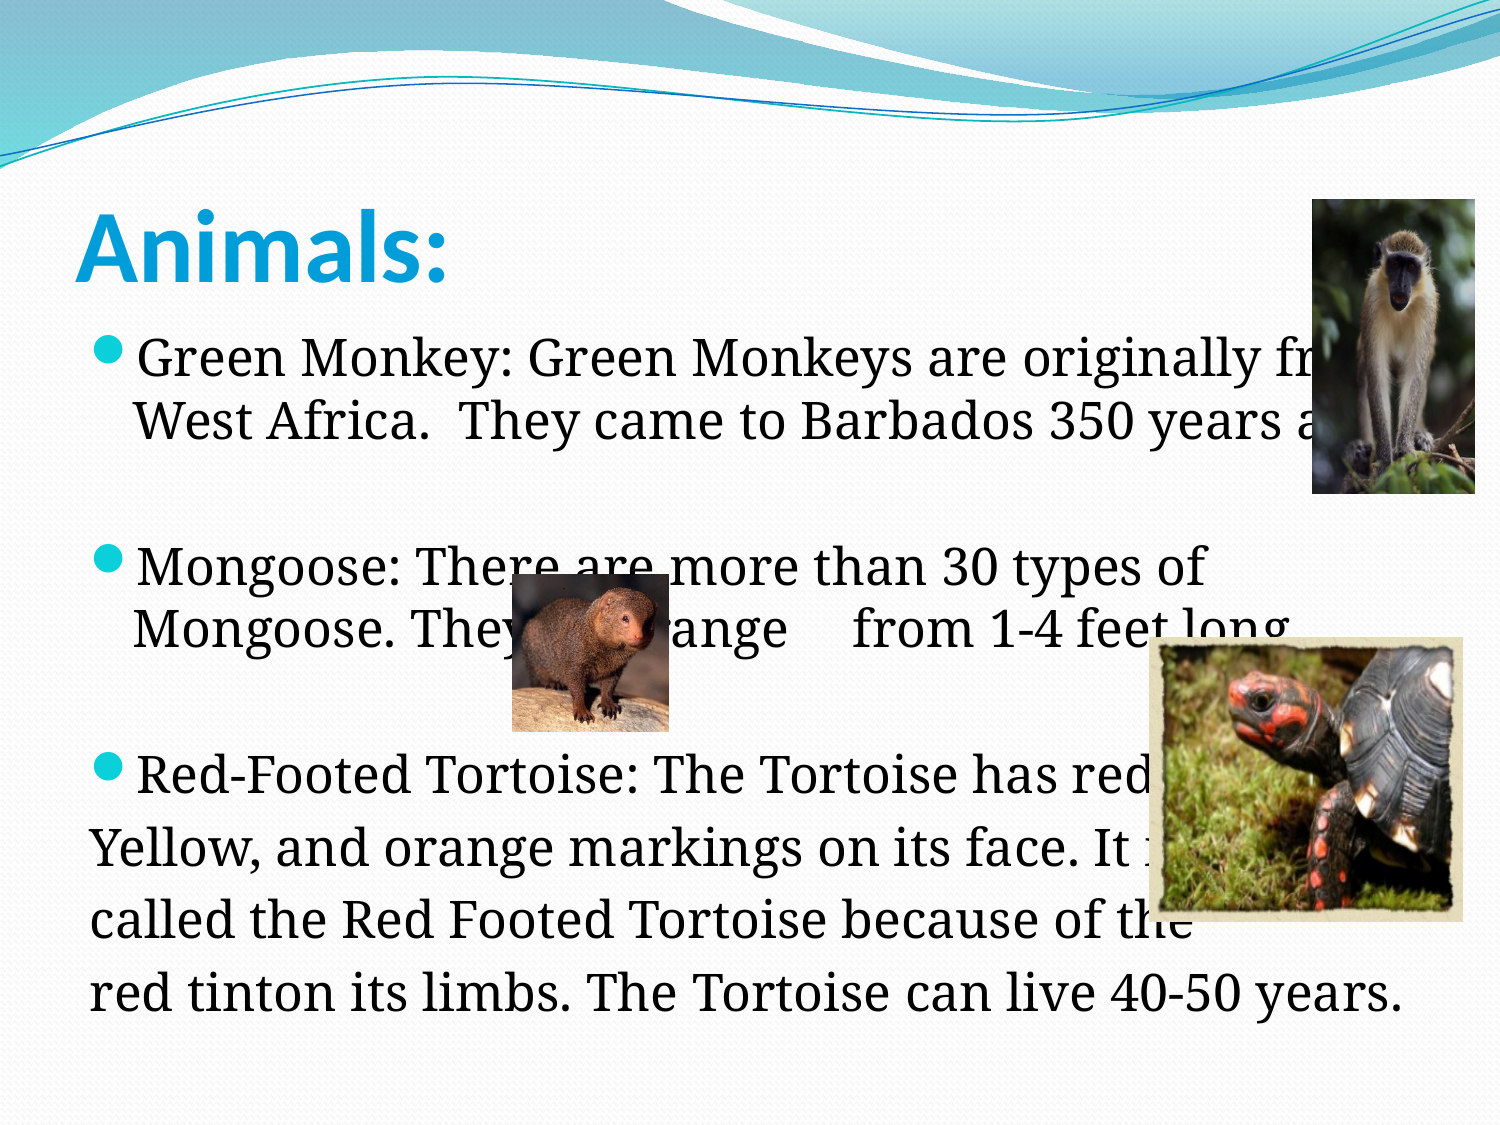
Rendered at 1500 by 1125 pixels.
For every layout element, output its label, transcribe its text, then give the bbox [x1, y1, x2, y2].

picture [512, 574, 669, 732]
picture [1312, 199, 1476, 494]
title Animals: [75, 115, 1425, 303]
list Green Monkey: Green Monkeys are originally from West Africa. They came to Barbados 350 years ago. Mongoose: There are more than 30 types of Mongoose. They can range from 1-4 feet long. Red-Footed Tortoise: The Tortoise has red, Yellow, and orange markings on its face. It is called the Red Footed Tortoise because of the red tinton its limbs. The Tortoise can live 40-50 years. [75, 317, 1425, 1038]
picture [1149, 637, 1463, 923]
